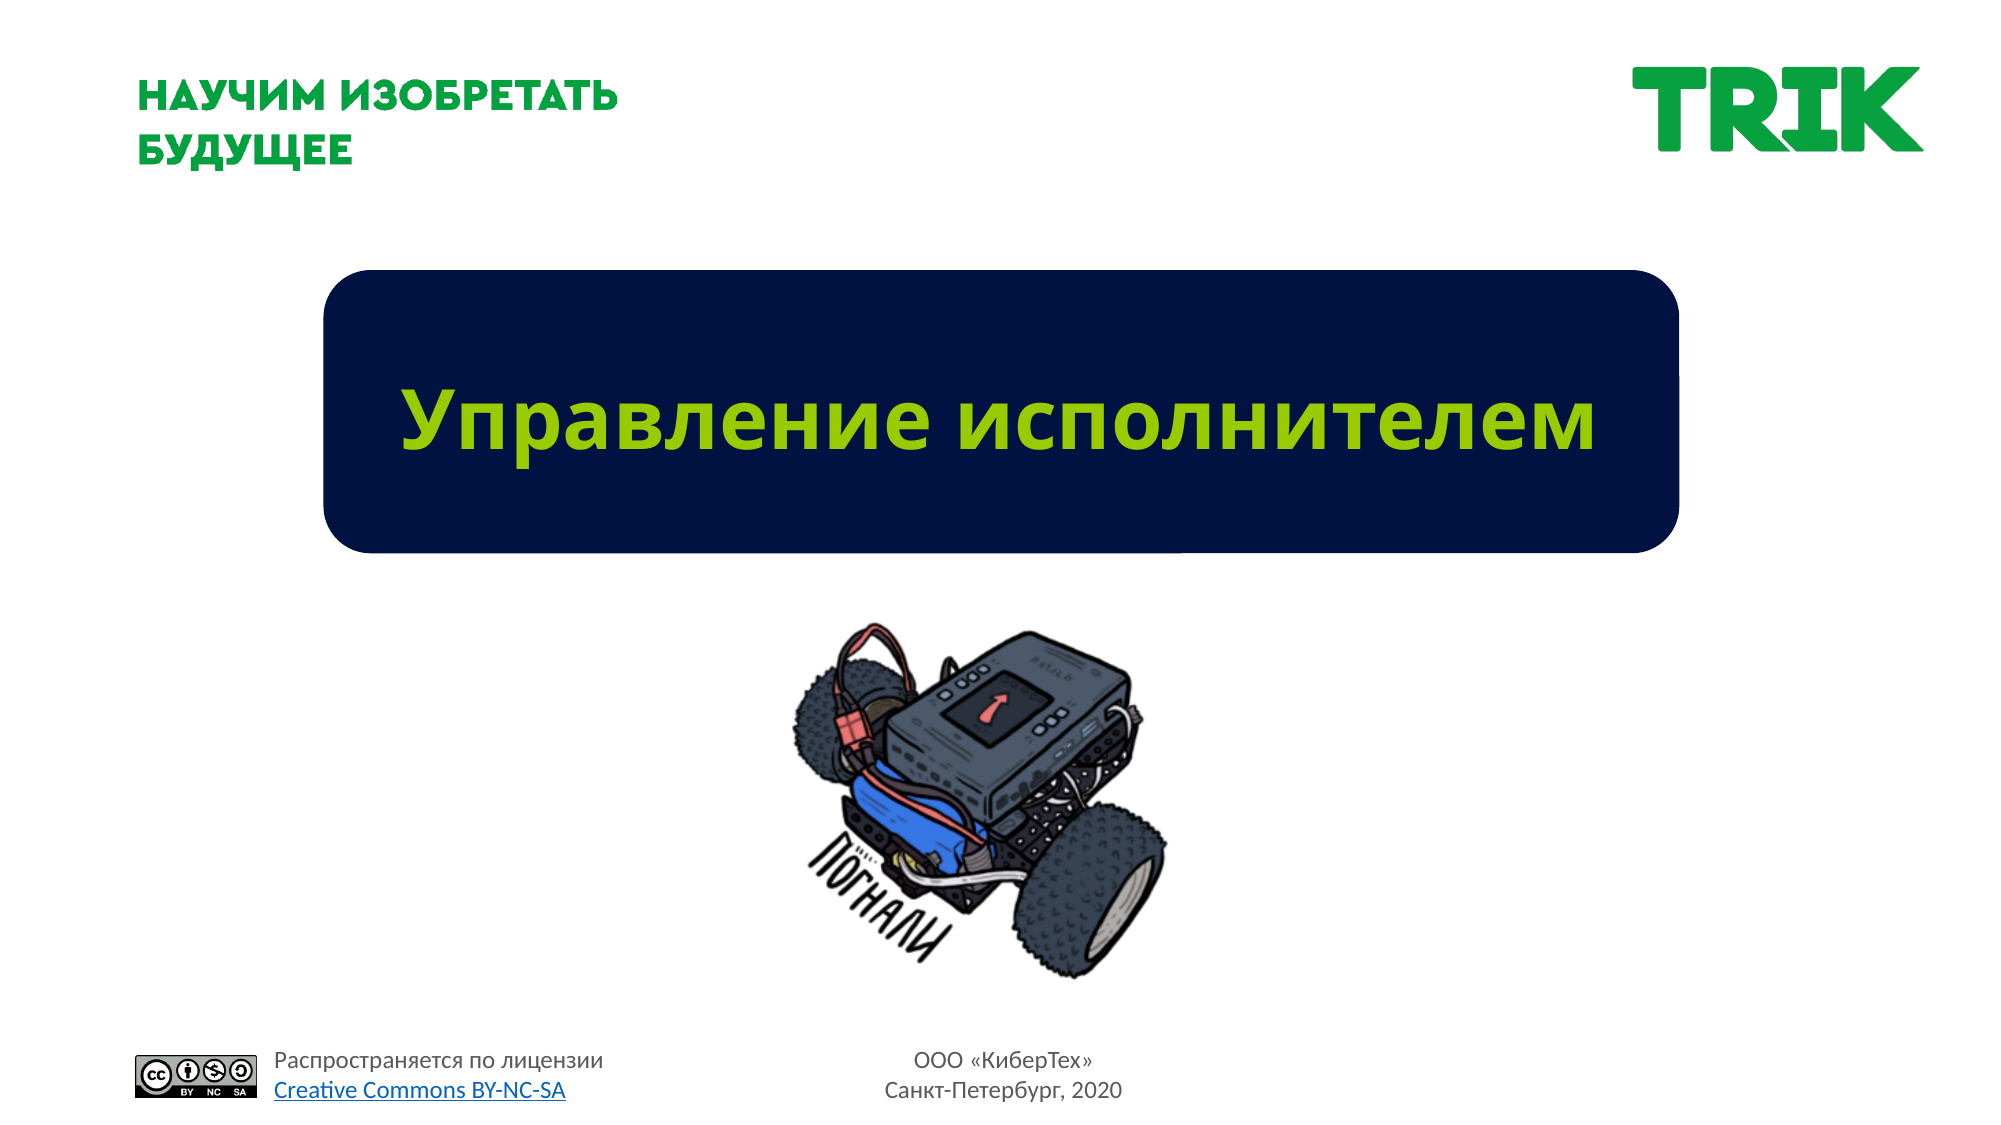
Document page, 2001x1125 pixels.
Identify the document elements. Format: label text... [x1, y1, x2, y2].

title Управление исполнителем [323, 365, 1677, 467]
picture [1631, 64, 1924, 154]
picture [135, 1055, 257, 1098]
picture [743, 518, 1257, 1031]
picture [137, 78, 618, 171]
